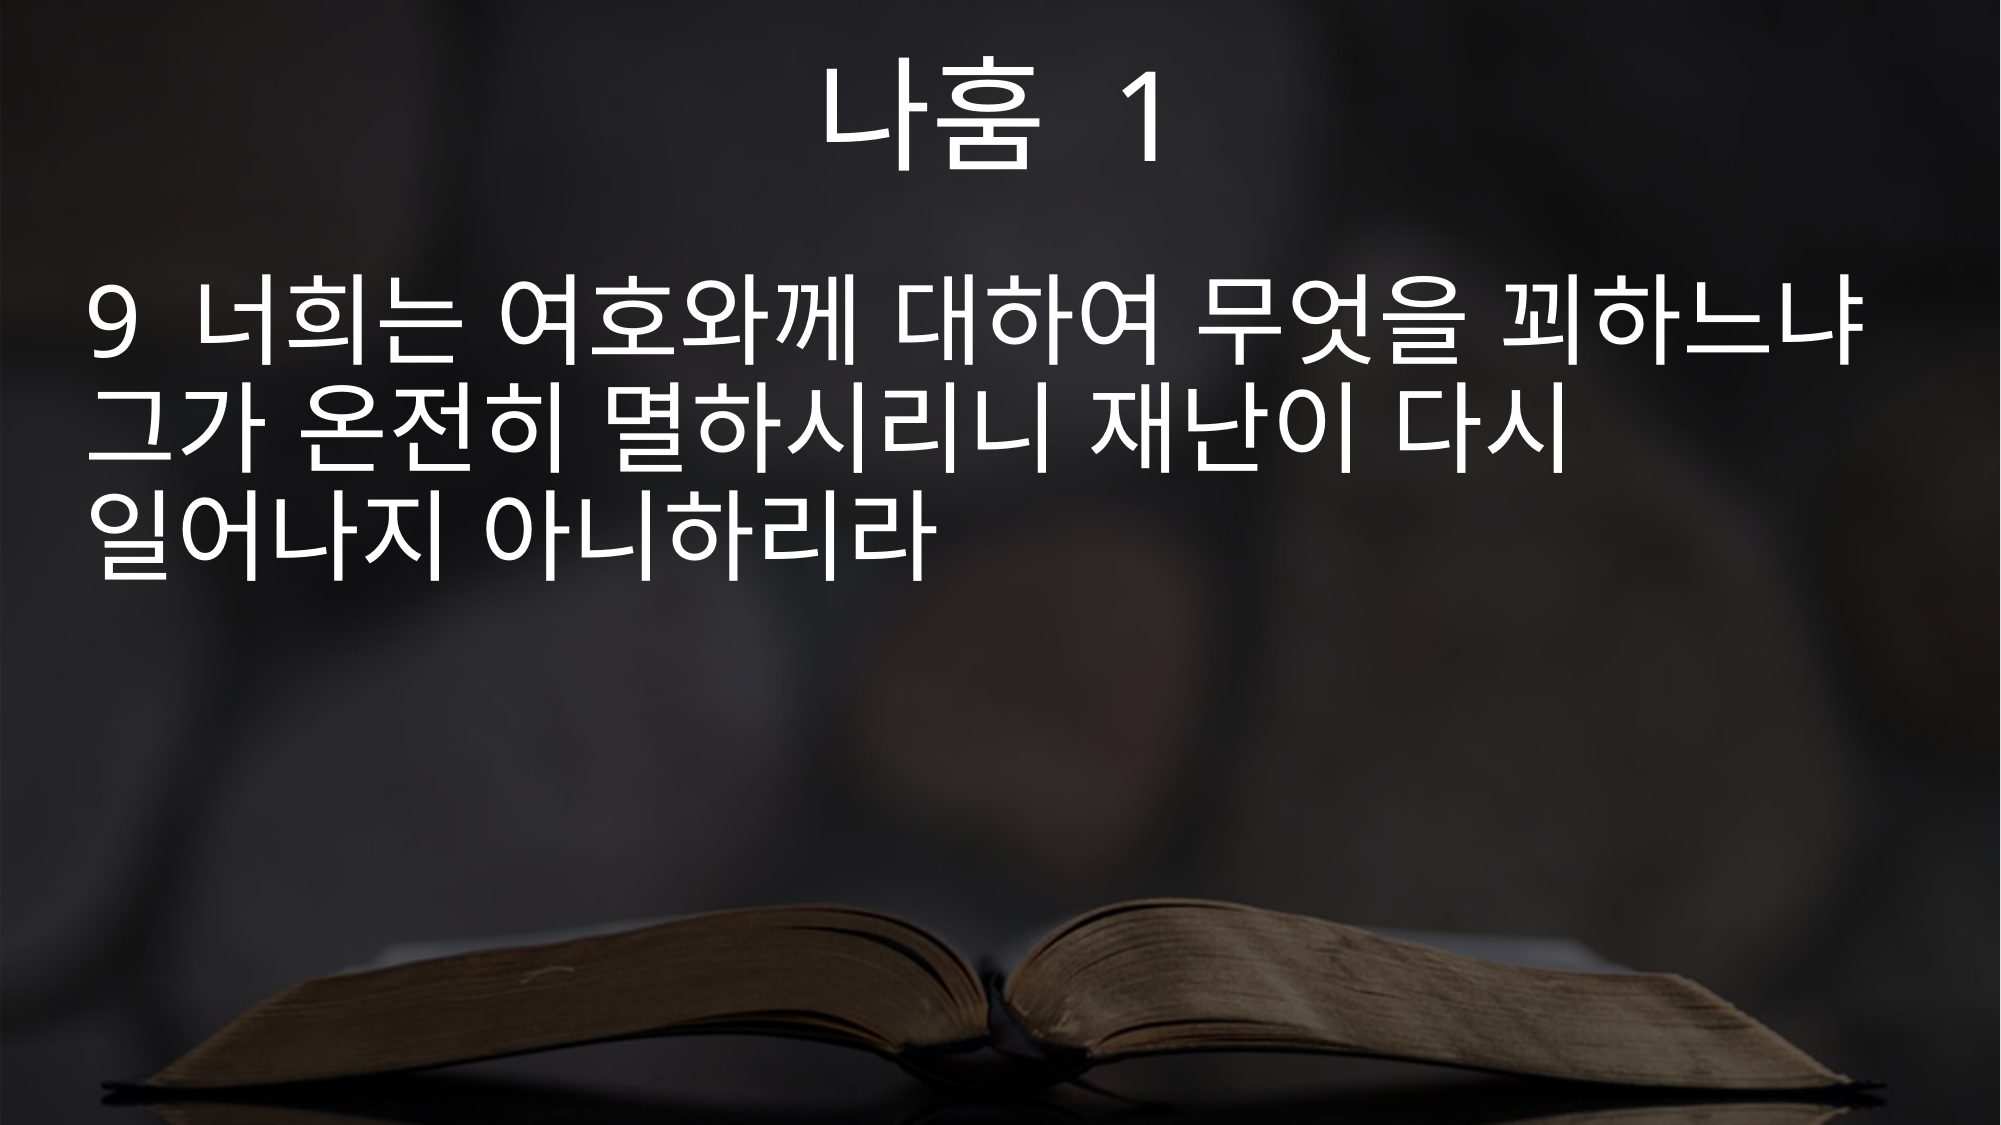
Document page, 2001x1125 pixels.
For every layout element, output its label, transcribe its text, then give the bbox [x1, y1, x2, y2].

list 9 너희는 여호와께 대하여 무엇을 꾀하느냐 그가 온전히 멸하시리니 재난이 다시 일어나지 아니하리라 [69, 263, 1953, 423]
footer 나훔 1 [0, 32, 2000, 192]
picture [0, 0, 2001, 1125]
